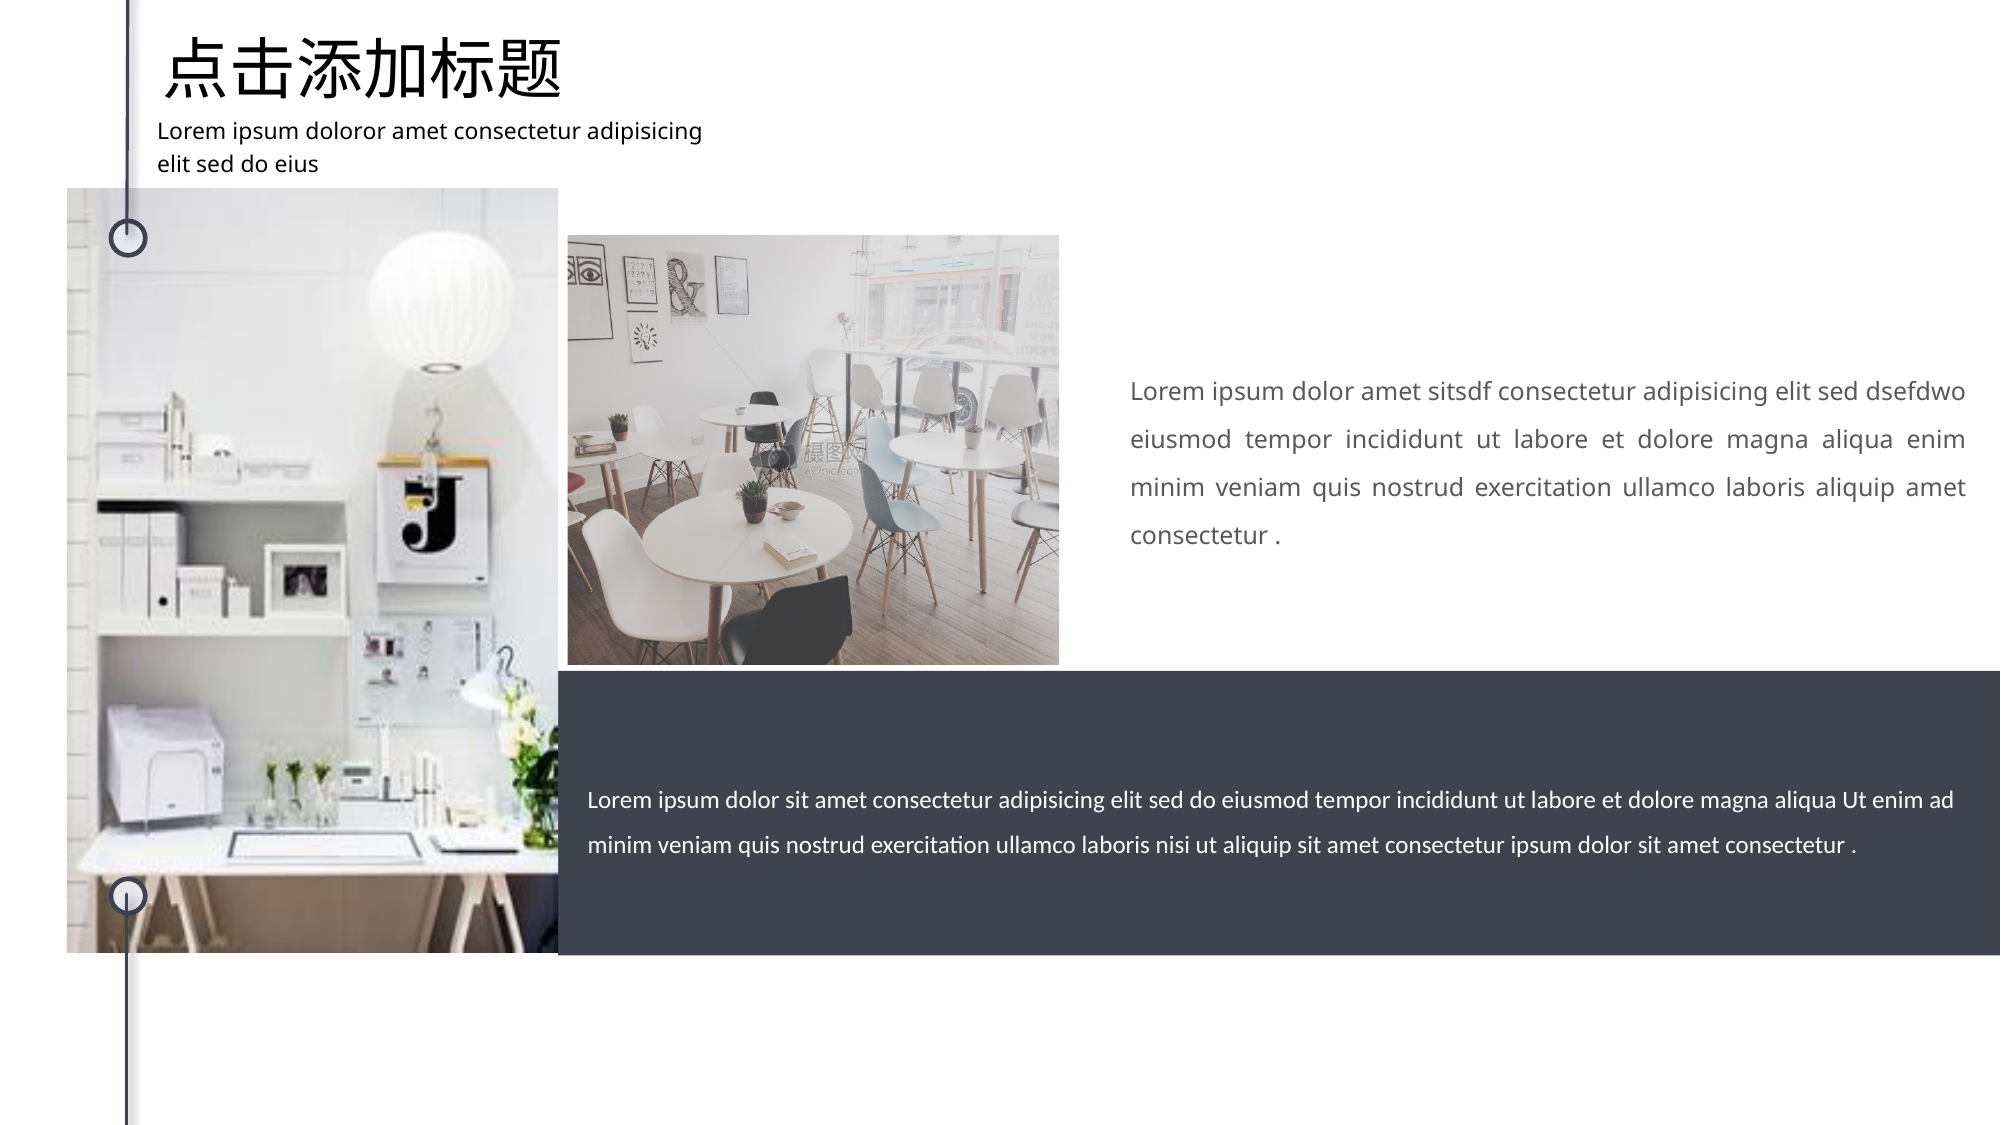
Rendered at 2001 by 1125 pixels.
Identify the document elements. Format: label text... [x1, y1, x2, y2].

text_box 点击添加标题 [148, 19, 875, 115]
text_box [567, 235, 1060, 665]
text_box Lorem ipsum dolor amet sitsdf consectetur adipisicing elit sed dsefdwo eiusmod tempor incididunt ut labore et dolore magna aliqua enim minim veniam quis nostrud exercitation ullamco laboris aliquip amet consectetur . [1106, 235, 1992, 671]
text_box Lorem ipsum dolor sit amet consectetur adipisicing elit sed do eiusmod tempor incididunt ut labore et dolore magna aliqua Ut enim ad minim veniam quis nostrud exercitation ullamco laboris nisi ut aliquip sit amet consectetur ipsum dolor sit amet consectetur . [558, 670, 2000, 956]
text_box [66, 188, 559, 953]
text_box Lorem ipsum doloror amet consectetur adipisicing elit sed do eius [142, 103, 740, 185]
